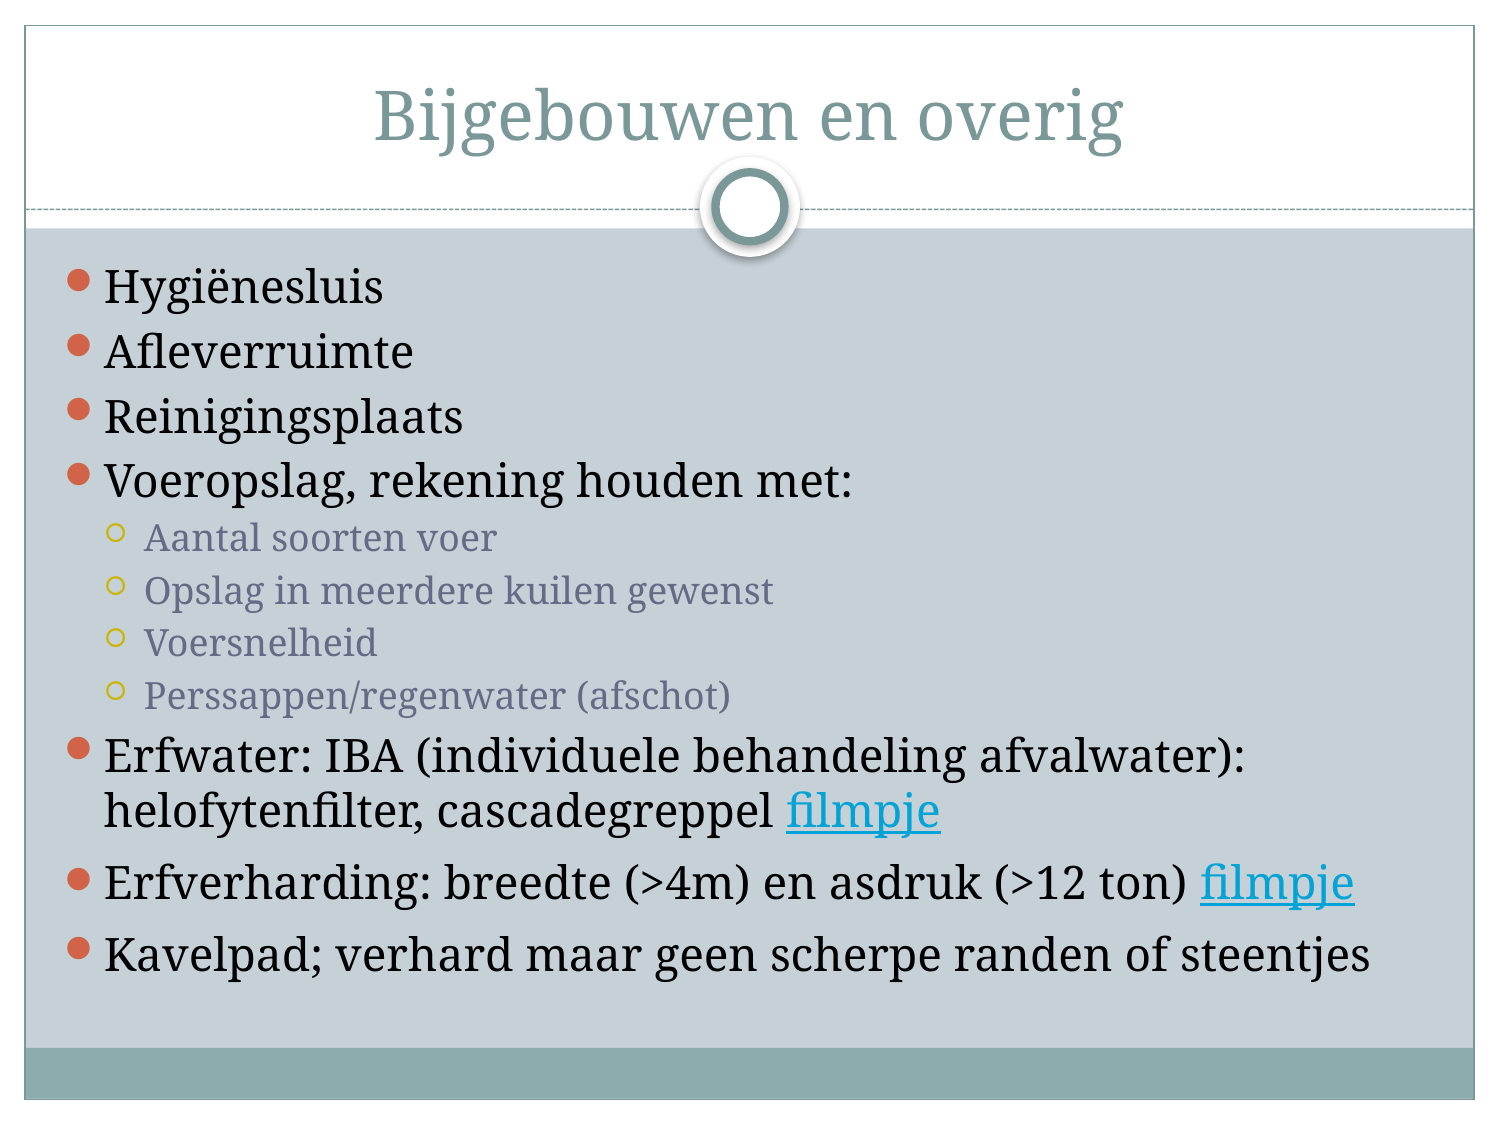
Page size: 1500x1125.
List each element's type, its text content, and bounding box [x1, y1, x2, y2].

title Bijgebouwen en overig [49, 37, 1450, 162]
list Hygiënesluis Afleverruimte Reinigingsplaats Voeropslag, rekening houden met: Aantal soorten voer Opslag in meerdere kuilen gewenst Voersnelheid Perssappen/regenwater (afschot) Erfwater: IBA (individuele behandeling afvalwater): helofytenfilter, cascadegreppel filmpje Erfverharding: breedte (>4m) en asdruk (>12 ton) filmpje Kavelpad; verhard maar geen scherpe randen of steentjes [49, 250, 1445, 1001]
